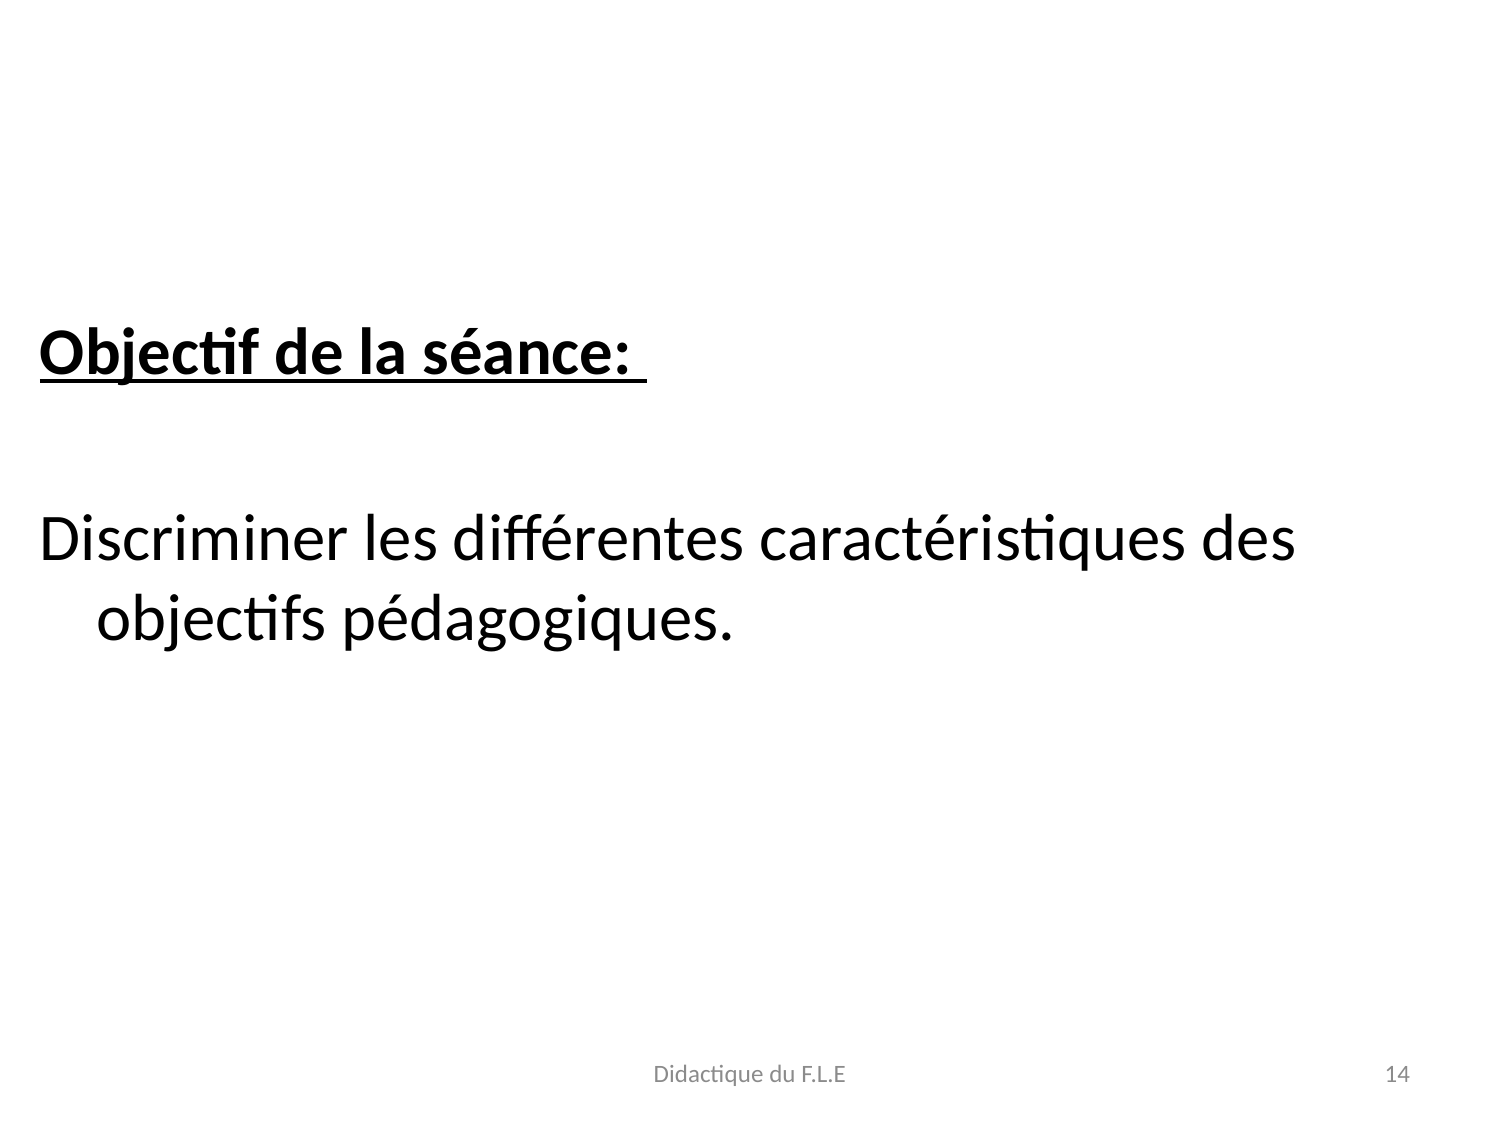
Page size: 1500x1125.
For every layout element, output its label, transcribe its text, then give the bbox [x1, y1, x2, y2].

slide_number 14 [1074, 1042, 1425, 1103]
footer Didactique du F.L.E [512, 1042, 988, 1103]
list Objectif de la séance: Discriminer les différentes caractéristiques des objectifs pédagogiques. [24, 299, 1463, 1063]
